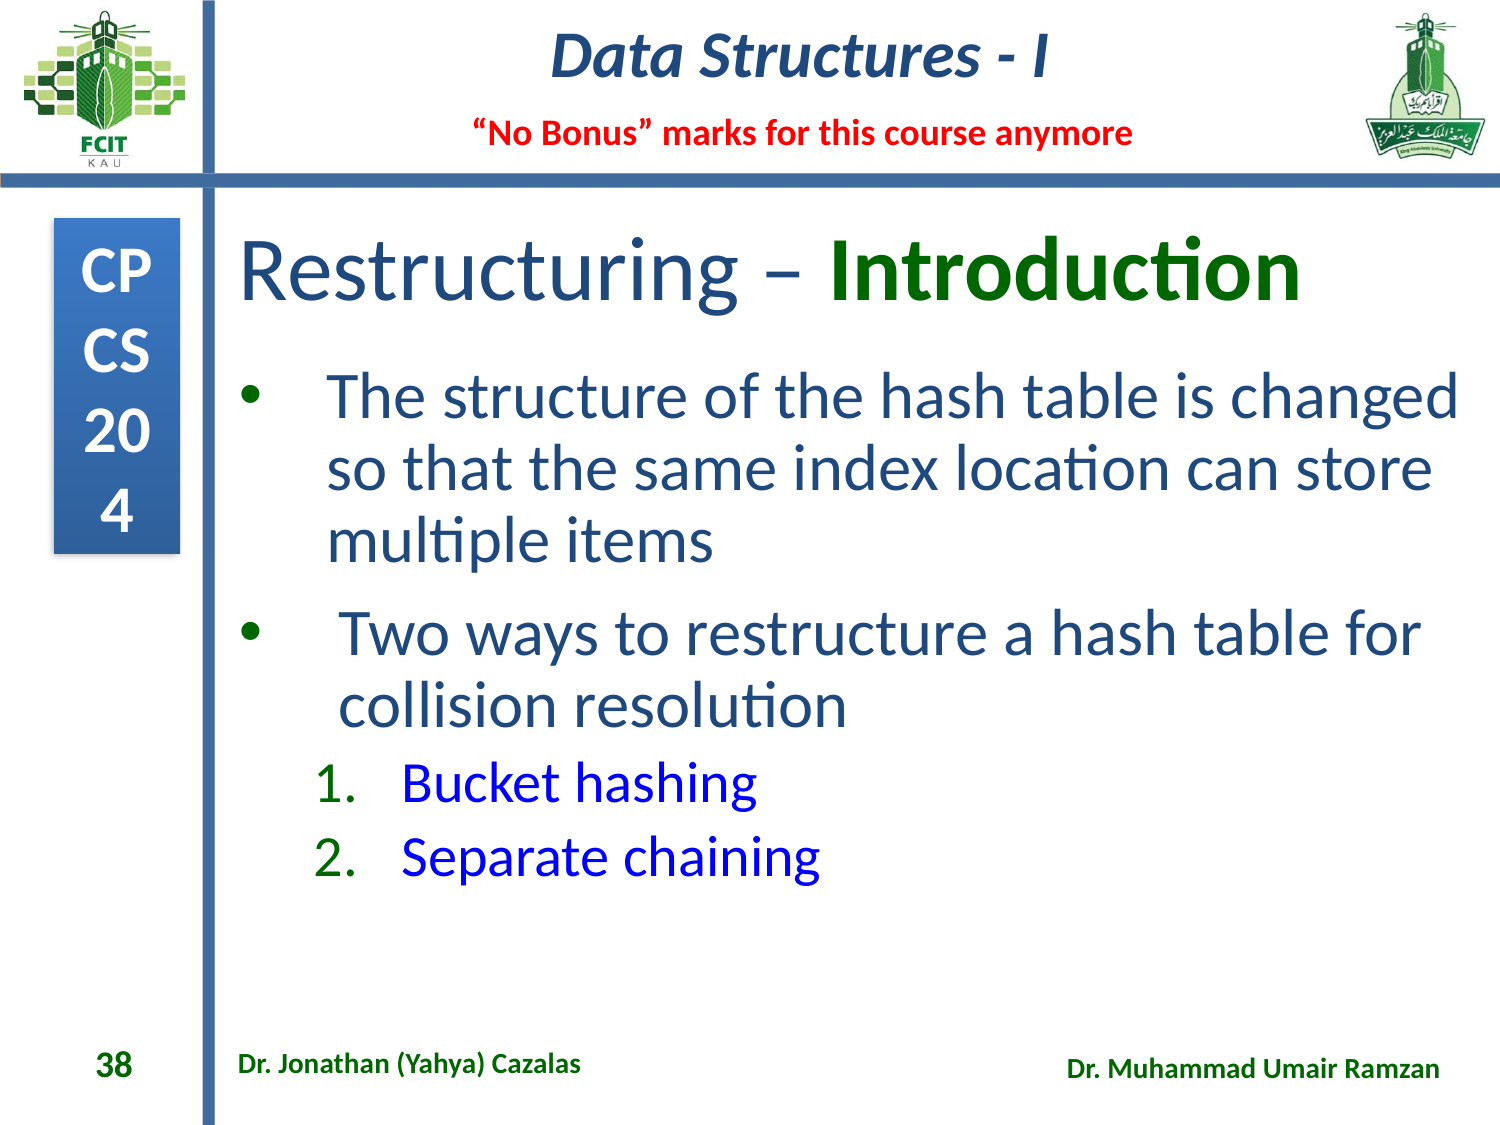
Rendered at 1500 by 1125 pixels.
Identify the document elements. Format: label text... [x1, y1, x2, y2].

picture [24, 6, 185, 167]
title Restructuring – Introduction [223, 204, 1484, 337]
slide_number 38 [35, 1032, 193, 1092]
list The structure of the hash table is changed so that the same index location can store multiple items Two ways to restructure a hash table for collision resolution Bucket hashing Separate chaining [223, 353, 1484, 1014]
picture [1361, 11, 1487, 162]
